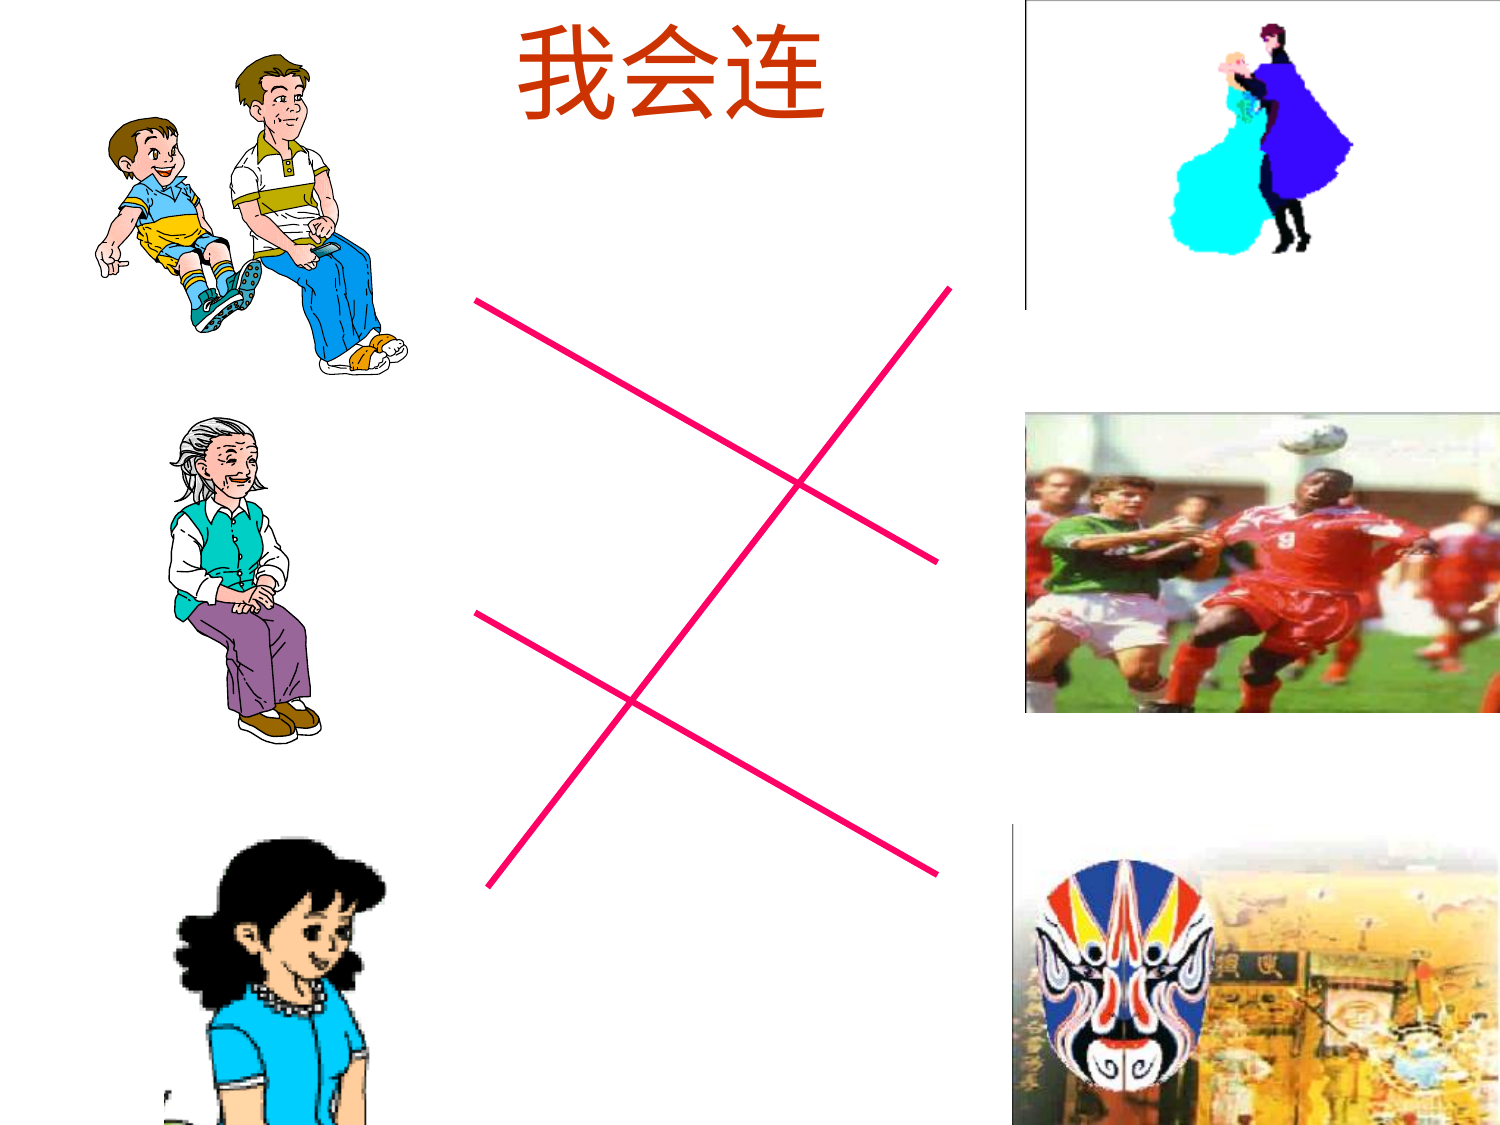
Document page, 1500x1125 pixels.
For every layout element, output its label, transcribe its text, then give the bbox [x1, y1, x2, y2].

picture [1024, 412, 1500, 713]
picture [89, 49, 413, 380]
picture [1012, 824, 1500, 1125]
picture [162, 412, 328, 750]
picture [1024, 0, 1500, 311]
text_box 我会连 [500, 0, 900, 140]
picture [163, 824, 424, 1125]
